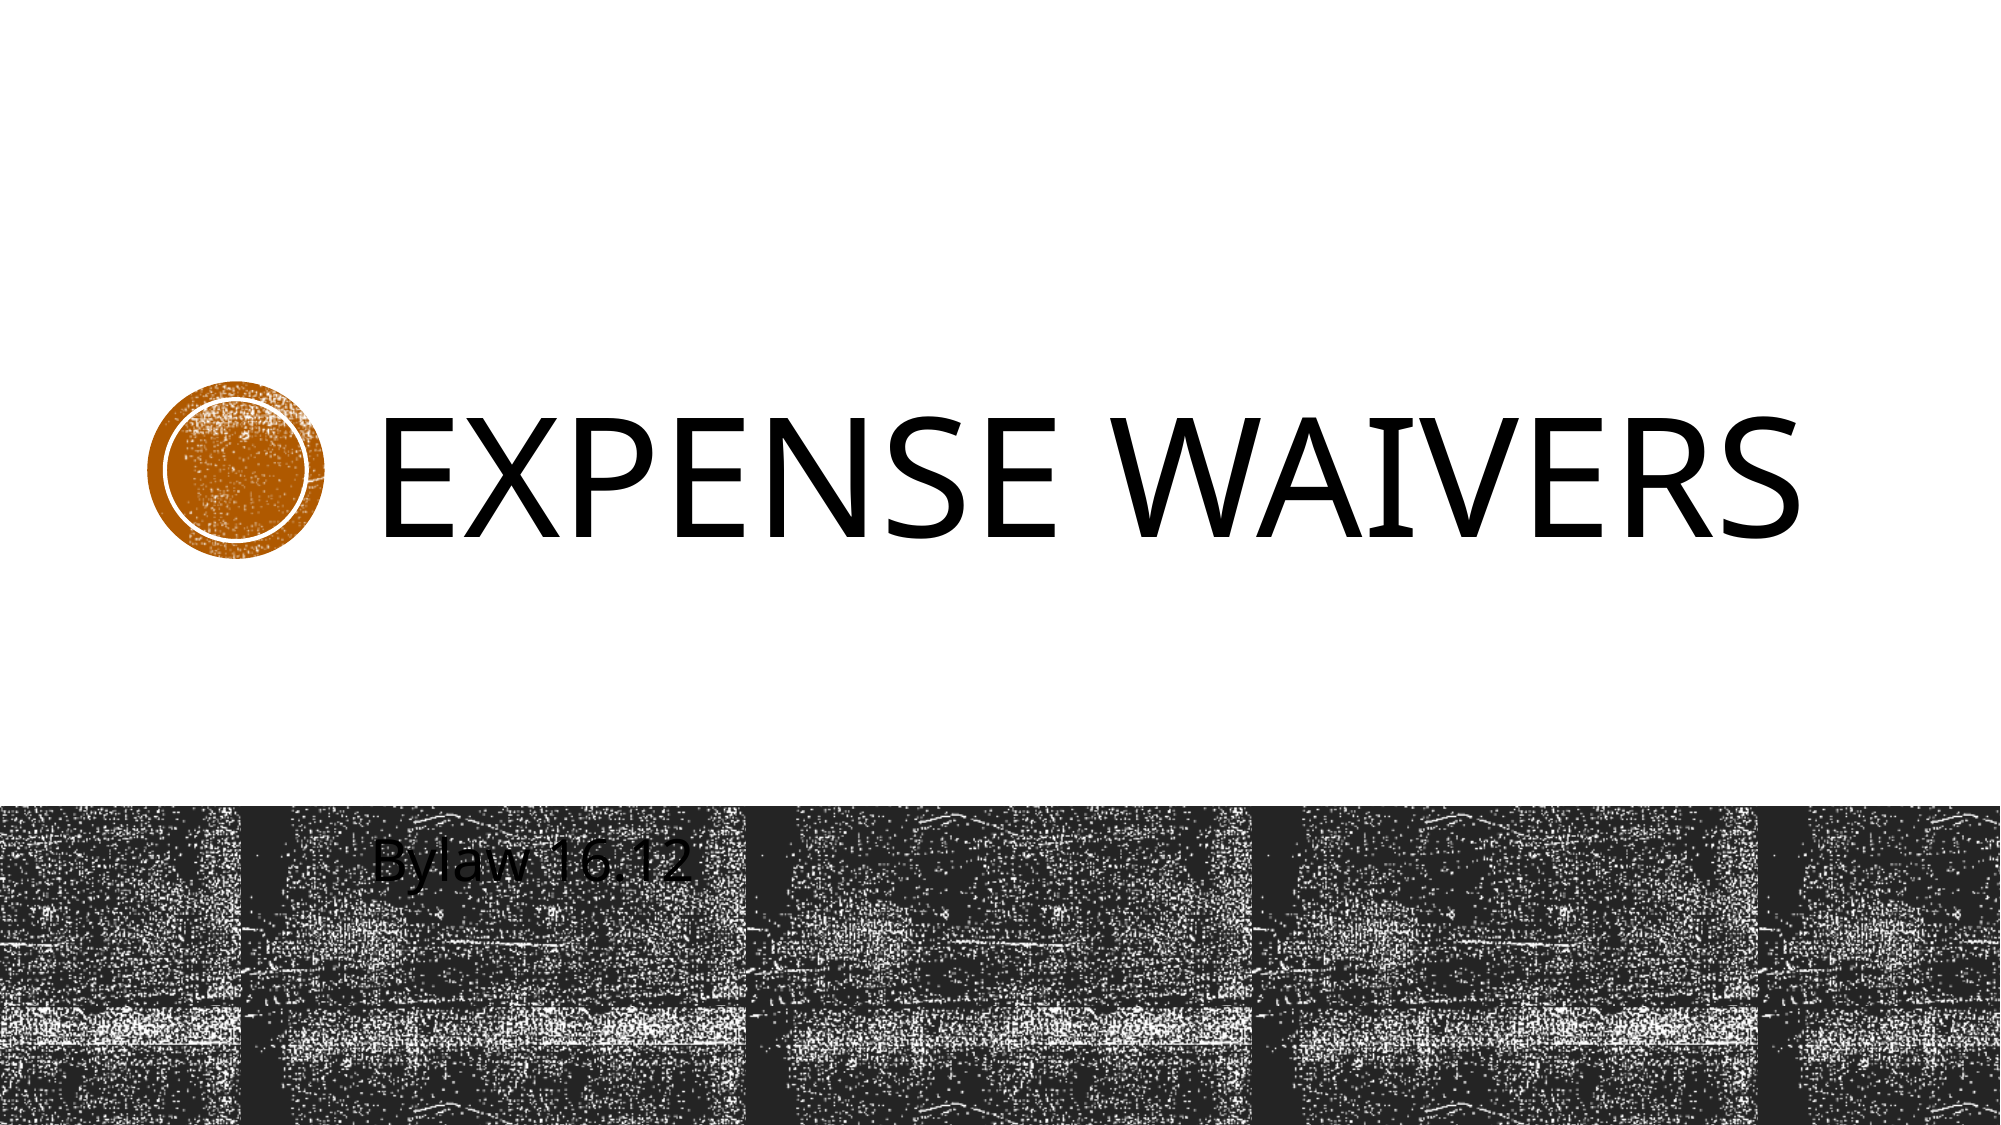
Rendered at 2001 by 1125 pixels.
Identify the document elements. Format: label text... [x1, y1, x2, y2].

list Bylaw 16.12 [355, 823, 1841, 999]
title Expense Waivers [355, 201, 1878, 779]
